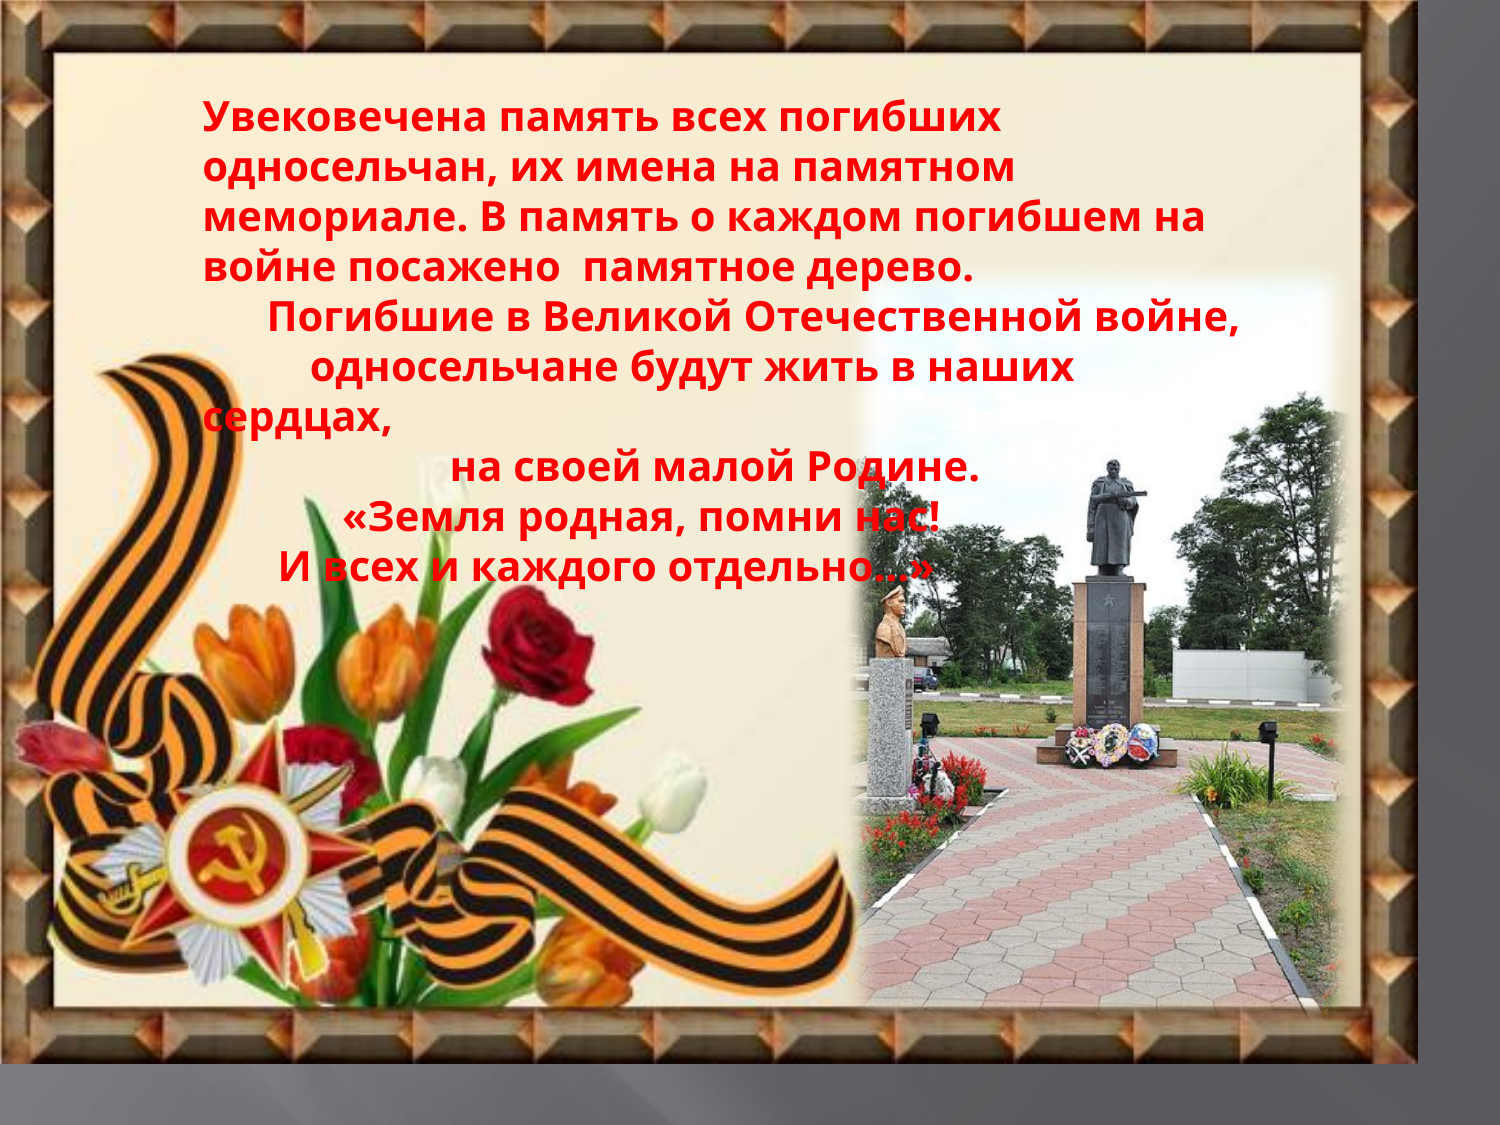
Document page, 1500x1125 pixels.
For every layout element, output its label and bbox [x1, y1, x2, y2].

picture [0, 0, 1419, 1064]
